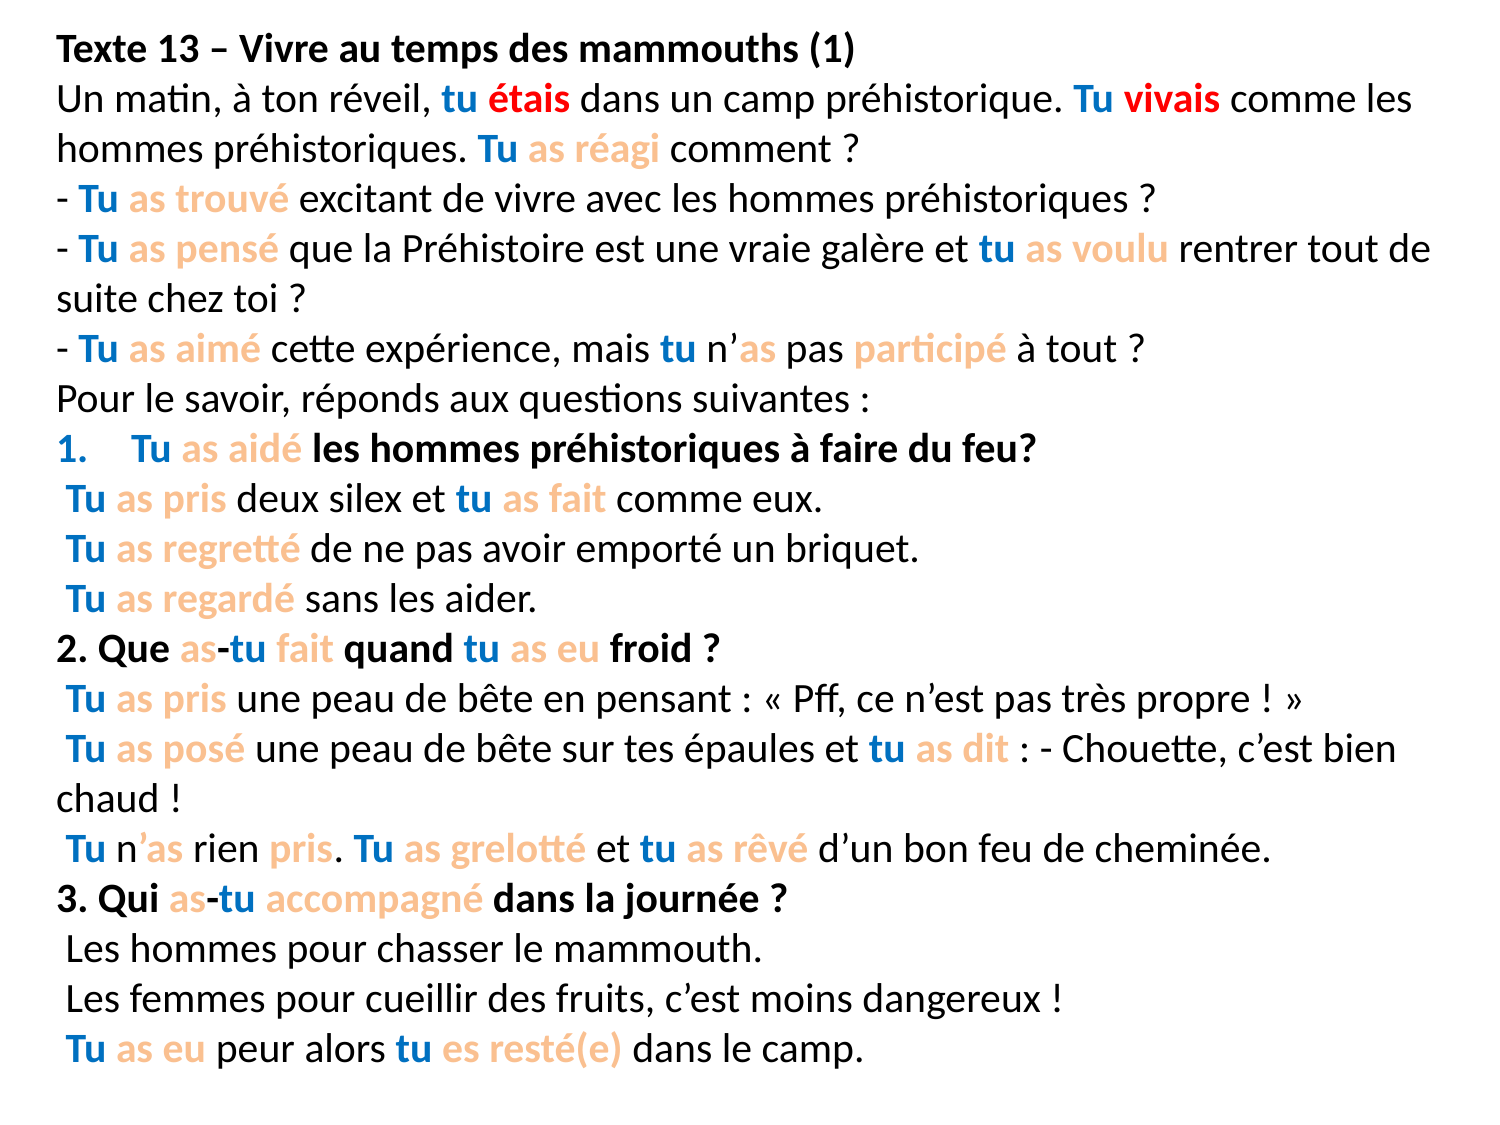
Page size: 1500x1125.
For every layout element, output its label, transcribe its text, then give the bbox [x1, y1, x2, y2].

text_box Texte 13 – Vivre au temps des mammouths (1) Un matin, à ton réveil, tu étais dans un camp préhistorique. Tu vivais comme les hommes préhistoriques. Tu as réagi comment ? - Tu as trouvé excitant de vivre avec les hommes préhistoriques ? - Tu as pensé que la Préhistoire est une vraie galère et tu as voulu rentrer tout de suite chez toi ? - Tu as aimé cette expérience, mais tu n’as pas participé à tout ? Pour le savoir, réponds aux questions suivantes : Tu as aidé les hommes préhistoriques à faire du feu? Tu as pris deux silex et tu as fait comme eux. Tu as regretté de ne pas avoir emporté un briquet. Tu as regardé sans les aider. 2. Que as-tu fait quand tu as eu froid ? Tu as pris une peau de bête en pensant : « Pff, ce n’est pas très propre ! » Tu as posé une peau de bête sur tes épaules et tu as dit : - Chouette, c’est bien chaud ! Tu n’as rien pris. Tu as grelotté et tu as rêvé d’un bon feu de cheminée. 3. Qui as-tu accompagné dans la journée ? Les hommes pour chasser le mammouth. Les femmes pour cueillir des fruits, c’est moins dangereux ! Tu as eu peur alors tu es resté(e) dans le camp. [41, 13, 1471, 1079]
